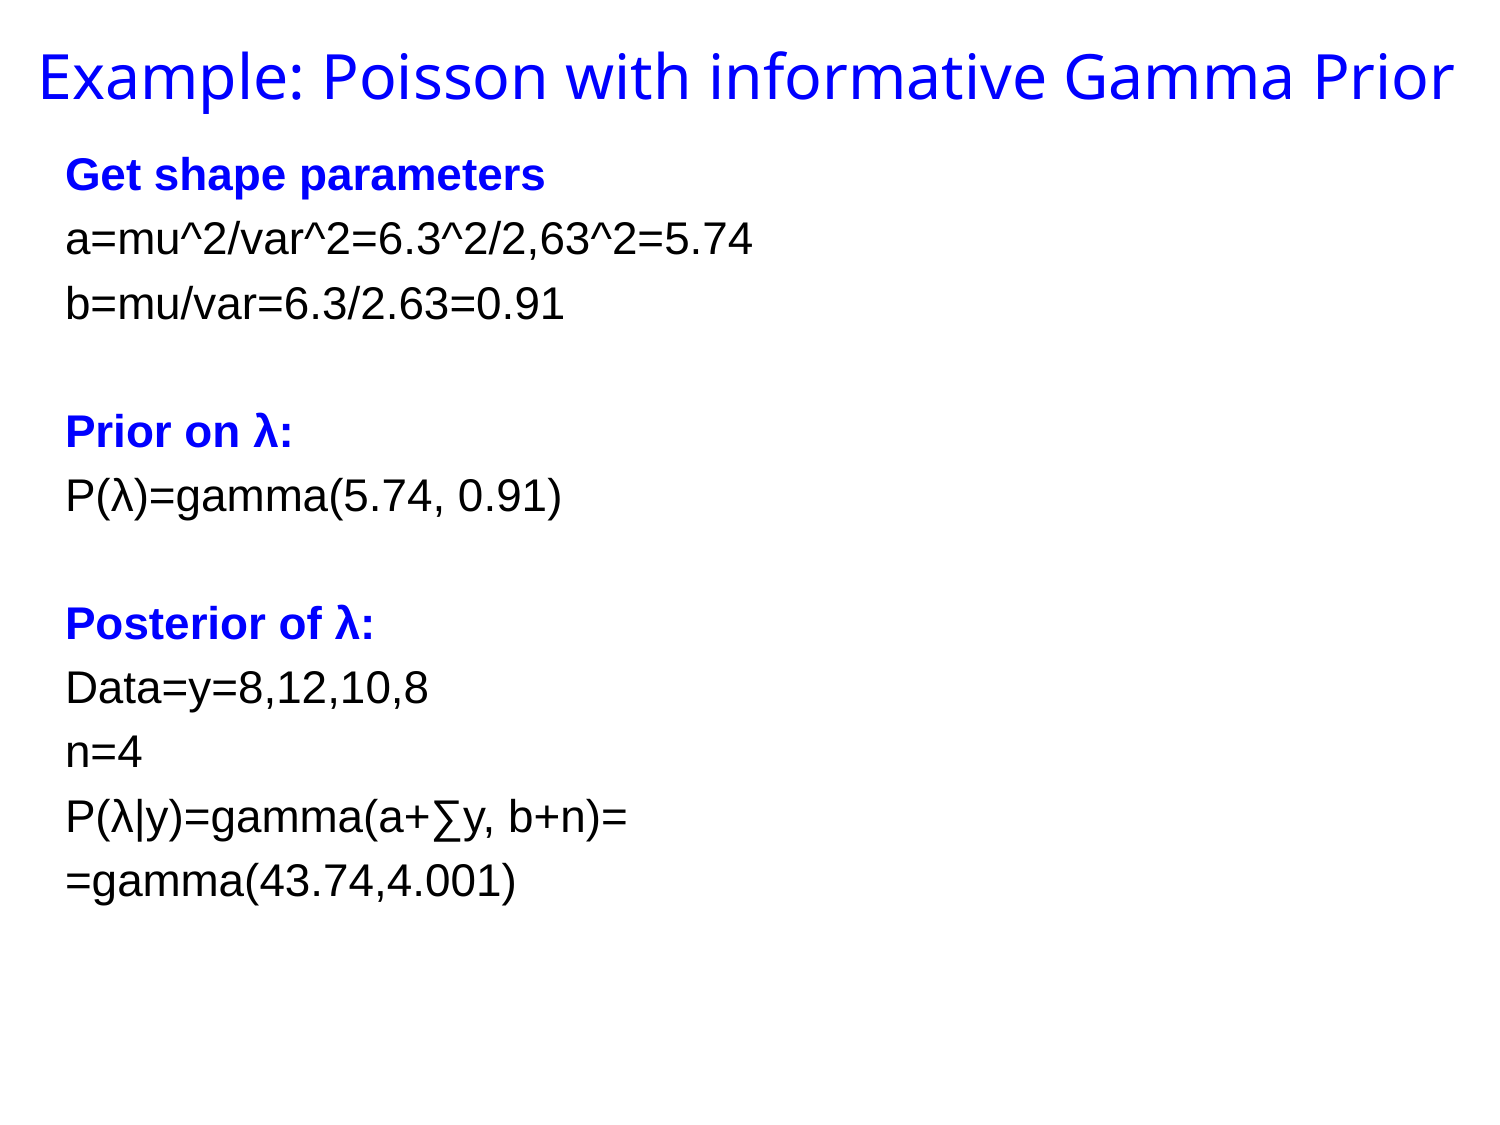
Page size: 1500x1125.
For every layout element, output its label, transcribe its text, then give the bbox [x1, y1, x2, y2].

text_box Example: Poisson with informative Gamma Prior [37, 37, 1500, 113]
list Get shape parameters a=mu^2/var^2=6.3^2/2,63^2=5.74 b=mu/var=6.3/2.63=0.91 Prior on λ: P(λ)=gamma(5.74, 0.91) Posterior of λ: Data=y=8,12,10,8 n=4 P(λ|y)=gamma(a+∑y, b+n)= =gamma(43.74,4.001) [50, 137, 1400, 880]
